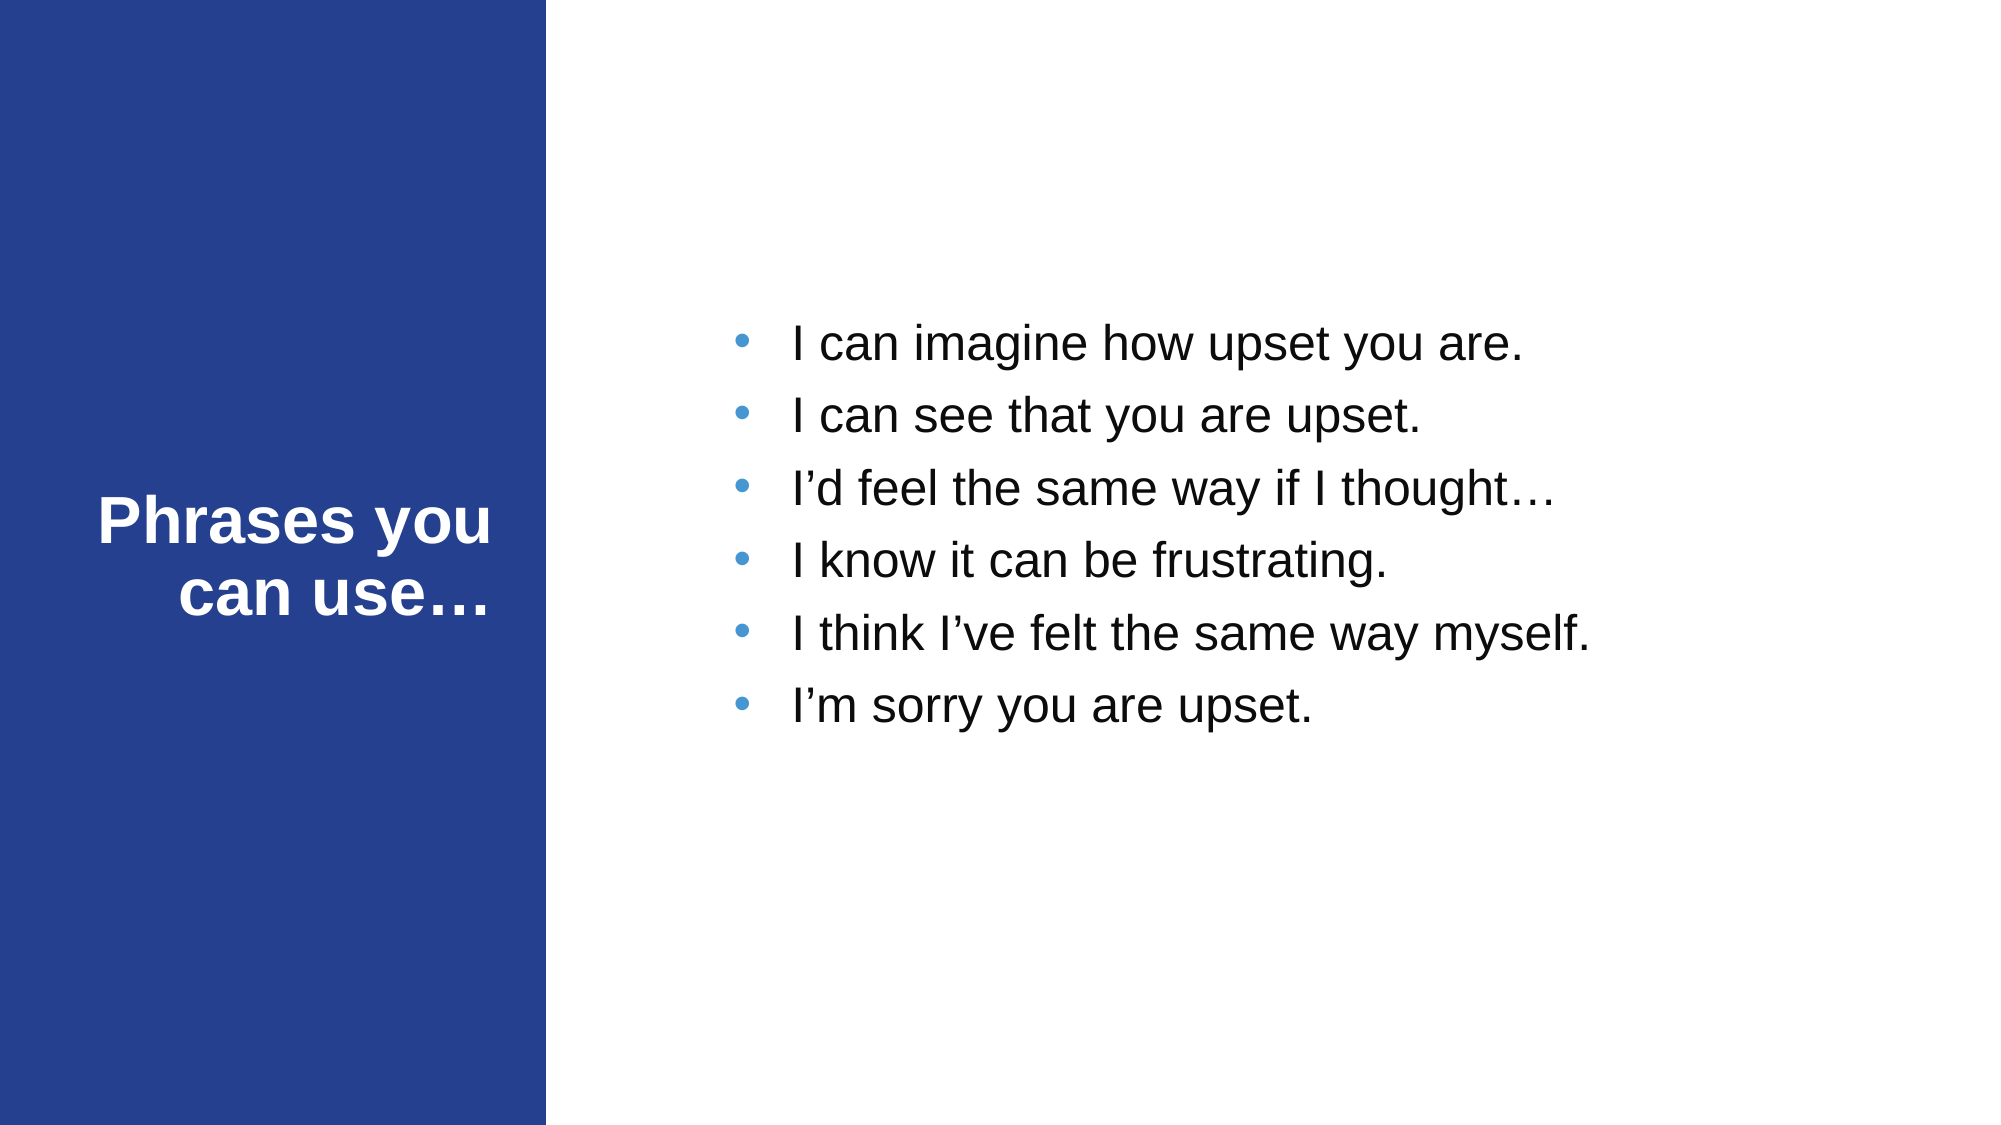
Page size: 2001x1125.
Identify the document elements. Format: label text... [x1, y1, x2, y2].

list I can imagine how upset you are. I can see that you are upset. I’d feel the same way if I thought… I know it can be frustrating. I think I’ve felt the same way myself. I’m sorry you are upset. [701, 107, 1866, 1009]
title Phrases you can use… [37, 456, 509, 660]
